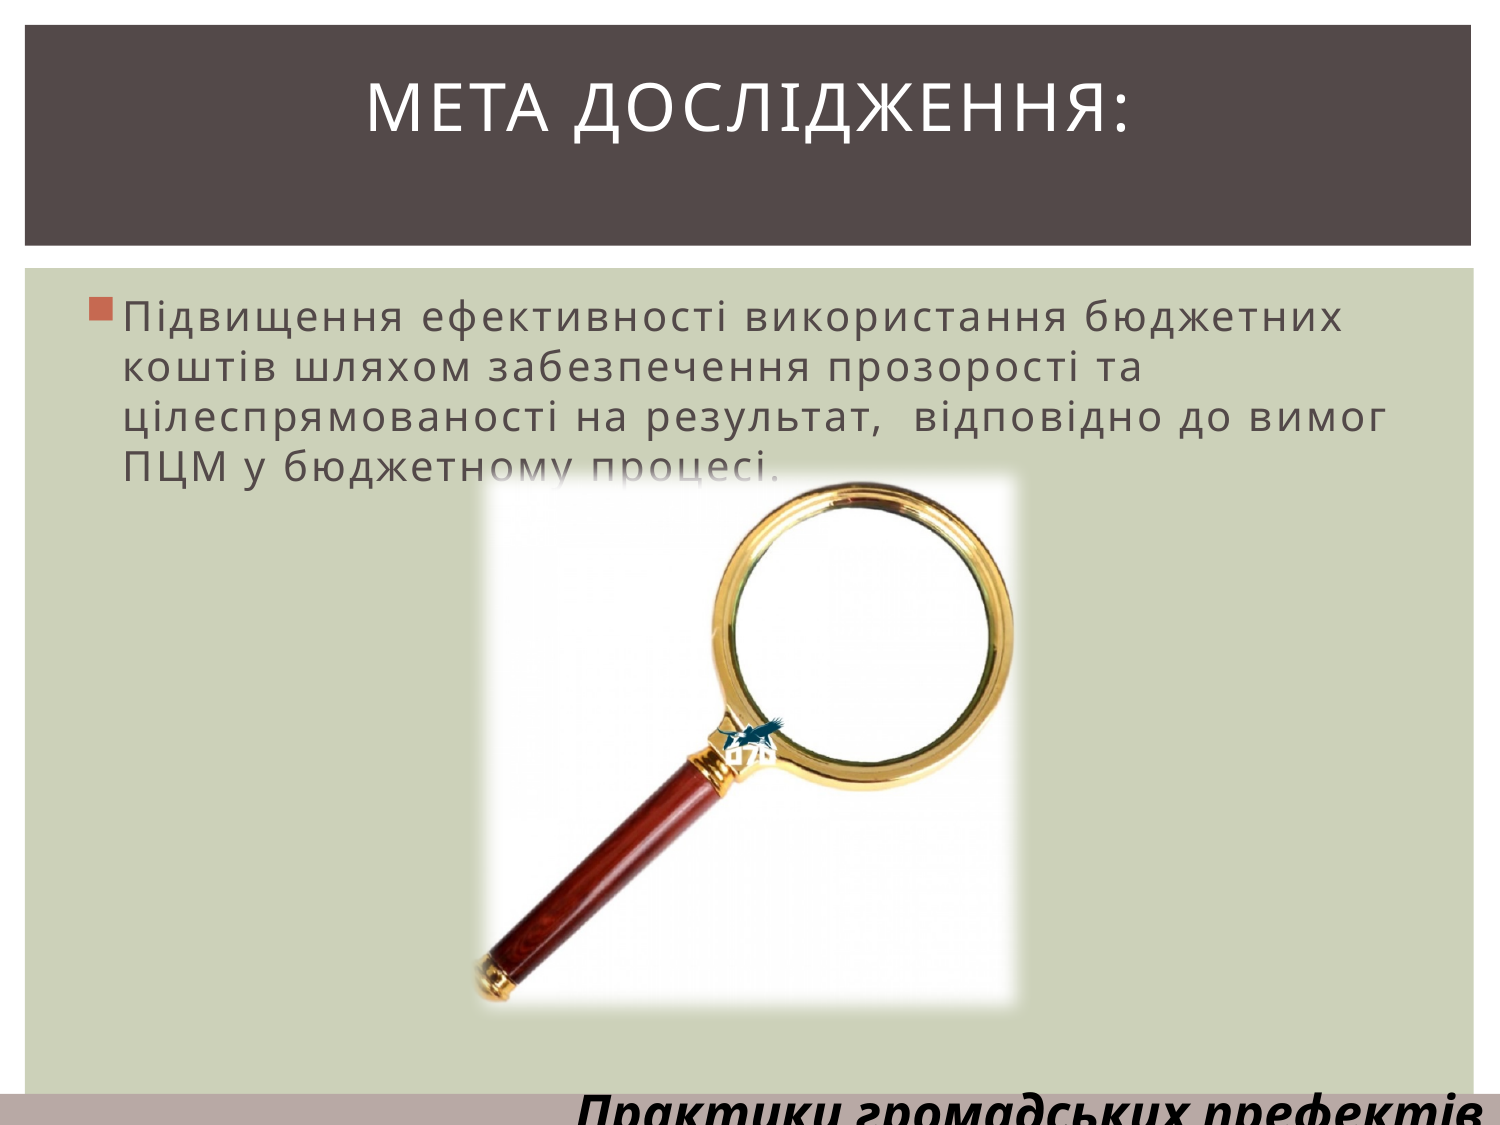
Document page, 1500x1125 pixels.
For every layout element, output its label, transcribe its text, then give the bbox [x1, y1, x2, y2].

title Мета дослідження: [62, 58, 1438, 232]
picture [466, 455, 1034, 1024]
text_box Практики громадських префектів [0, 1093, 1500, 1125]
list Підвищення ефективності використання бюджетних коштів шляхом забезпечення прозорості та цілеспрямованості на результат, відповідно до вимог ПЦМ у бюджетному процесі. [62, 281, 1442, 1005]
